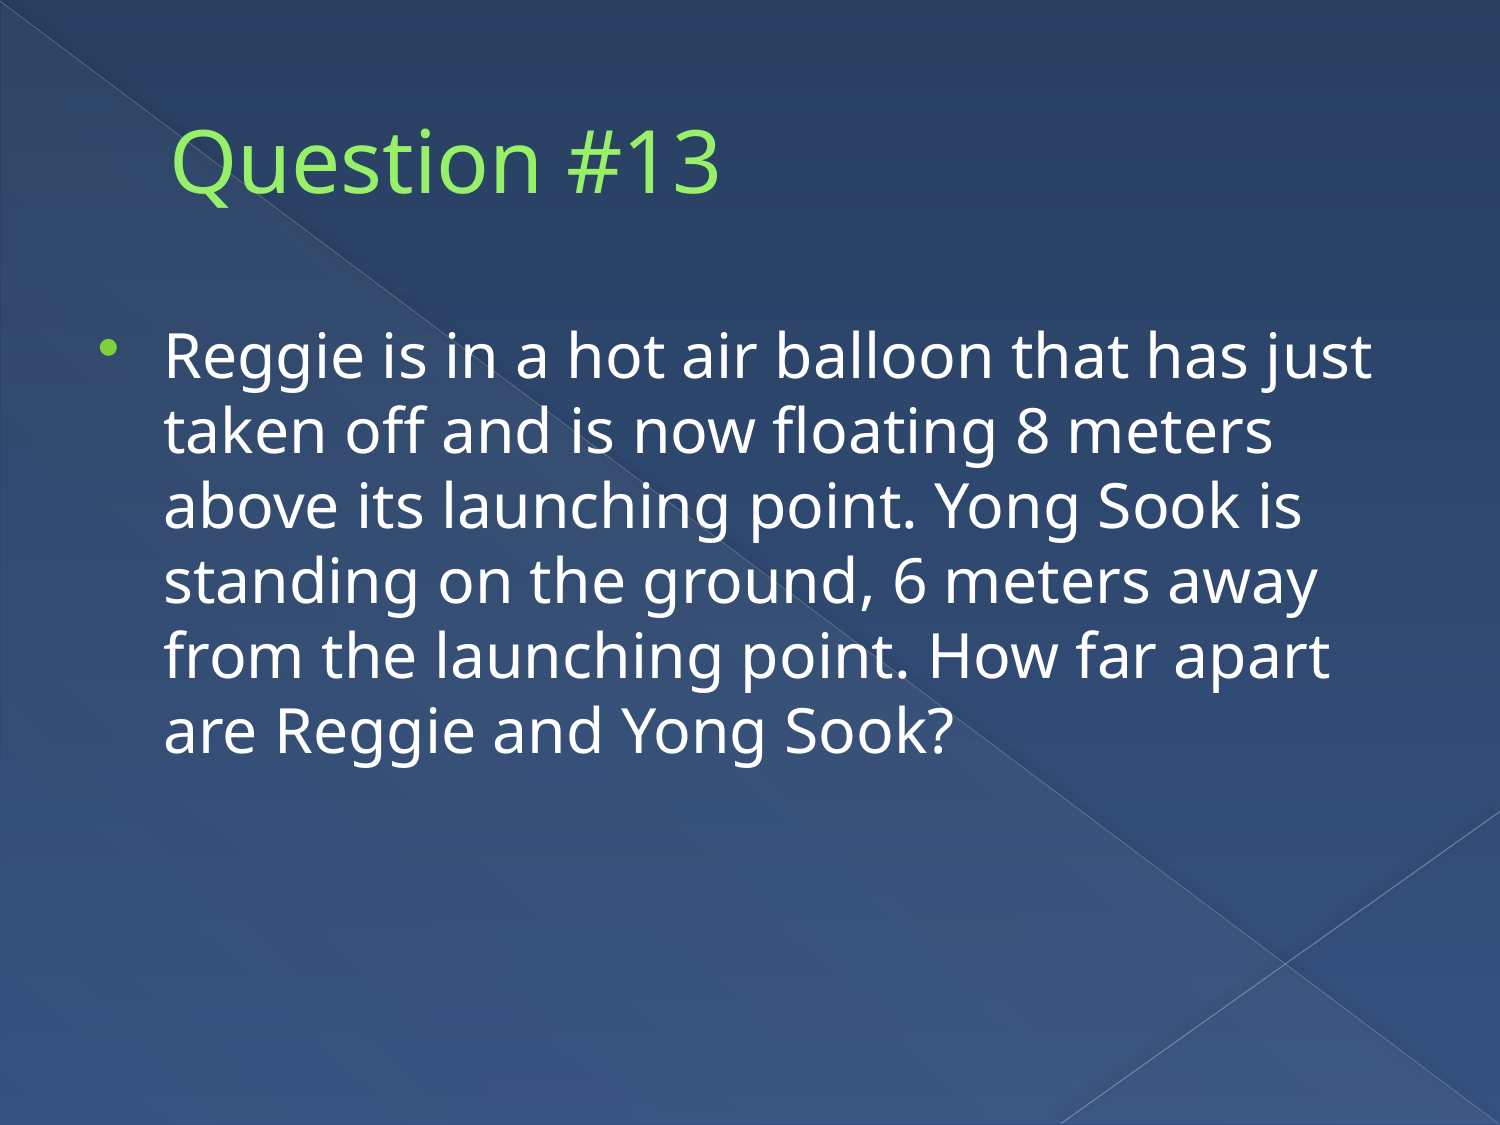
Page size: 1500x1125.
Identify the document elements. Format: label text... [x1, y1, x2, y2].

title Question #13 [75, 43, 1425, 274]
list Reggie is in a hot air balloon that has just taken off and is now floating 8 meters above its launching point. Yong Sook is standing on the ground, 6 meters away from the launching point. How far apart are Reggie and Yong Sook? [75, 308, 1425, 1059]
